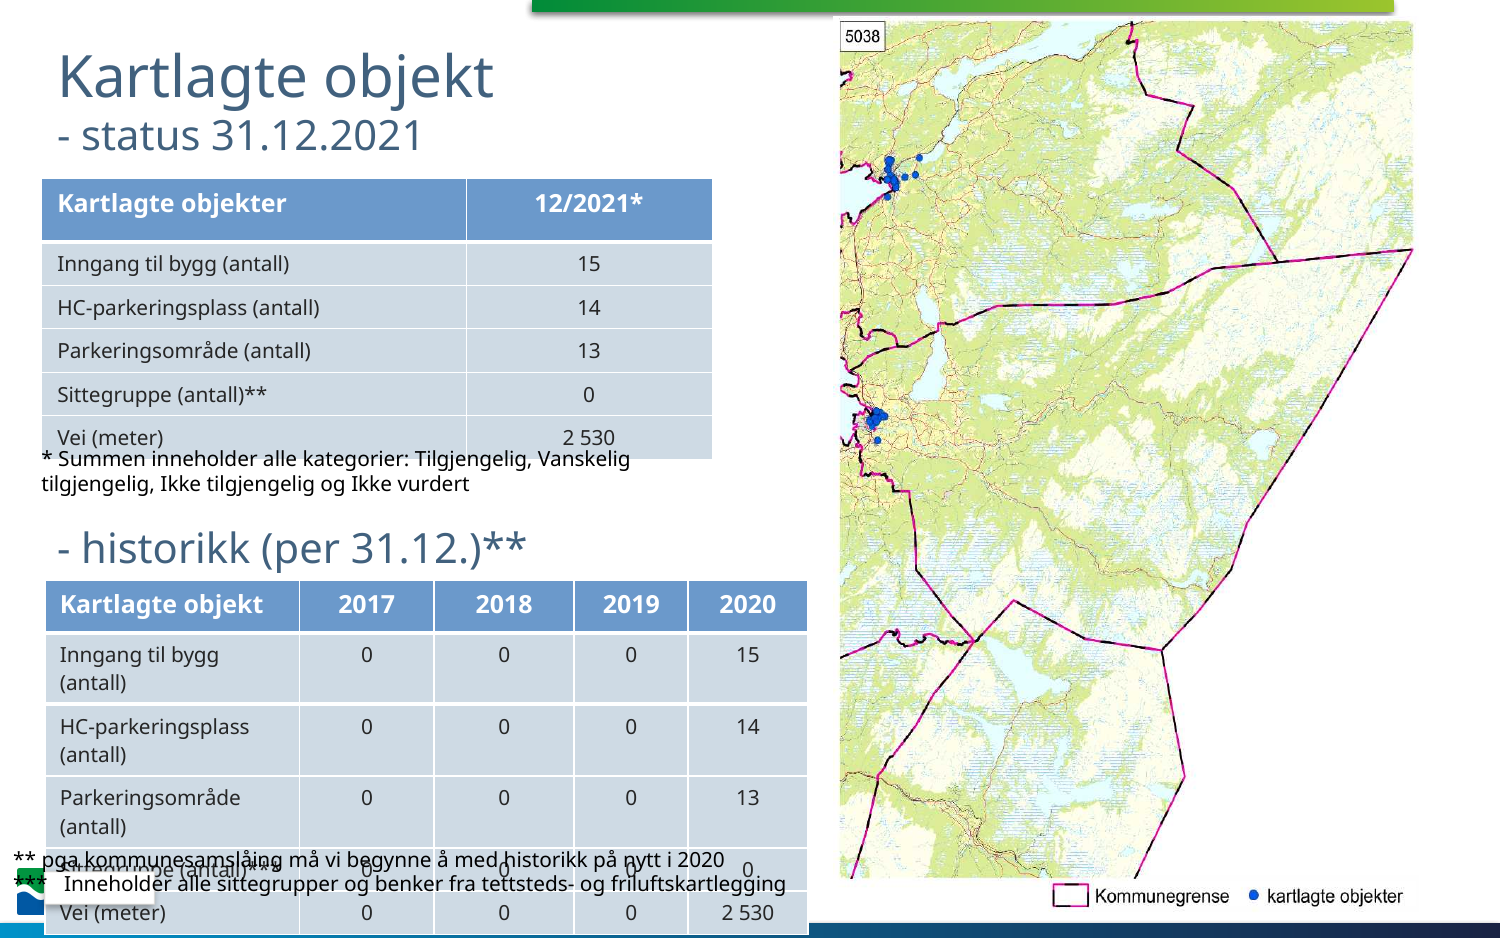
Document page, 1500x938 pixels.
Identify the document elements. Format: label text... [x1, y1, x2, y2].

table_cell 14 [689, 706, 807, 775]
table_cell HC-parkeringsplass (antall) [42, 286, 466, 328]
table_cell 0 [802, 849, 807, 890]
table_cell 13 [689, 777, 807, 847]
table_cell Vei (meter) [42, 416, 466, 438]
table_header Kartlagte objekter [42, 179, 466, 240]
table_cell 0 [575, 777, 687, 838]
table_header Kartlagte objekt [46, 581, 299, 631]
table_cell 0 [575, 706, 687, 775]
table_cell 0 [575, 904, 687, 934]
table_cell 0 [300, 635, 433, 702]
table_cell 0 [300, 777, 433, 838]
table_cell 0 [435, 777, 573, 838]
text_box ** pga kommunesamslåing må vi begynne å med historikk på nytt i 2020 *** Inneholder alle sittegrupper og benker fra tettsteds- og friluftskartlegging [0, 838, 802, 904]
text_box Kartlagte objekt - status 31.12.2021 [42, 24, 828, 167]
table_header 12/2021* [467, 179, 712, 240]
table_header 2017 [300, 581, 433, 631]
picture [833, 16, 1419, 913]
table_header 2019 [575, 581, 687, 631]
text_box - historikk (per 31.12.)** [42, 496, 828, 580]
table_cell 0 [575, 635, 687, 702]
table_cell Sittegruppe (antall)** [42, 373, 466, 415]
table_cell 15 [467, 244, 712, 285]
table_cell Inngang til bygg (antall) [42, 244, 466, 285]
table_cell 13 [467, 329, 712, 372]
table_cell 0 [435, 706, 573, 775]
table_cell 2 530 [467, 416, 712, 459]
table_cell Vei (meter) [46, 904, 299, 934]
table_header 2018 [435, 581, 573, 631]
table_cell 0 [435, 635, 573, 702]
table_header 2020 [689, 581, 807, 631]
table_cell 0 [300, 904, 433, 934]
table_cell 0 [300, 706, 433, 775]
table_cell Parkeringsområde (antall) [46, 777, 299, 838]
table_cell HC-parkeringsplass (antall) [46, 706, 299, 775]
table_cell 15 [689, 635, 807, 702]
table_cell Inngang til bygg (antall) [46, 635, 299, 702]
table_cell 0 [435, 904, 573, 934]
table_cell 14 [467, 286, 712, 328]
table_cell Parkeringsområde (antall) [42, 329, 466, 372]
table_cell 0 [467, 373, 712, 415]
text_box * Summen inneholder alle kategorier: Tilgjengelig, Vanskelig tilgjengelig, Ikke tilgjengelig og Ikke vurdert [26, 438, 711, 504]
table_cell 2 530 [689, 892, 807, 934]
